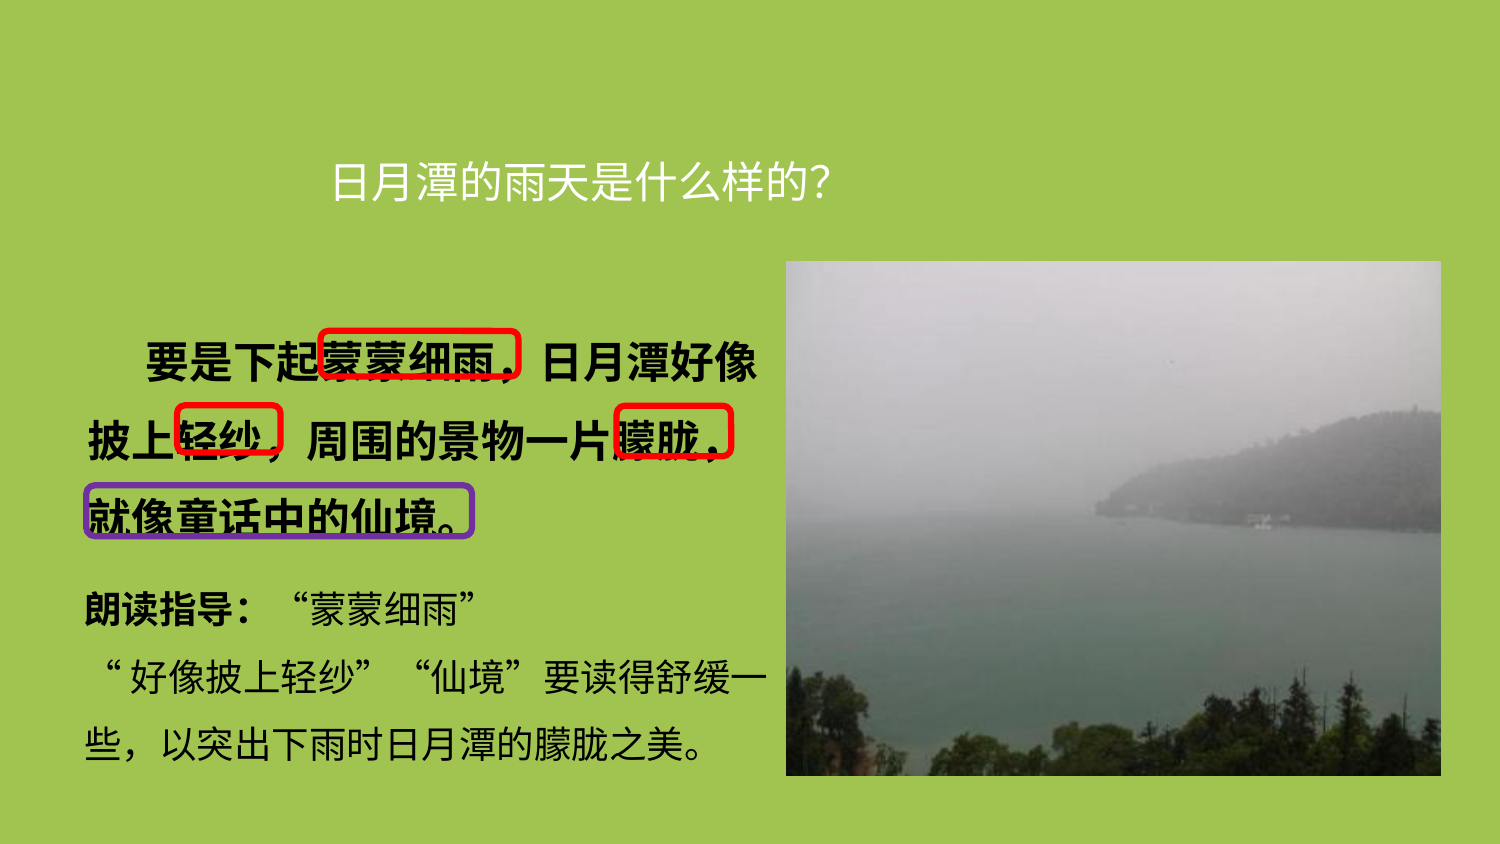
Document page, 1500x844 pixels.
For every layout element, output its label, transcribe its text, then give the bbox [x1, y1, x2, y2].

text_box 要是下起蒙蒙细雨，日月潭好像披上轻纱，周围的景物一片朦胧，就像童话中的仙境。 [76, 302, 775, 551]
text_box [318, 328, 521, 379]
text_box 朗读指导：“蒙蒙细雨” “好像披上轻纱”“仙境”要读得舒缓一些，以突出下雨时日月潭的朦胧之美。 [72, 557, 780, 772]
text_box 日月潭的雨天是什么样的？ [308, 105, 914, 267]
picture [785, 261, 1441, 777]
text_box [84, 483, 475, 539]
text_box [175, 403, 283, 455]
text_box [614, 403, 734, 459]
